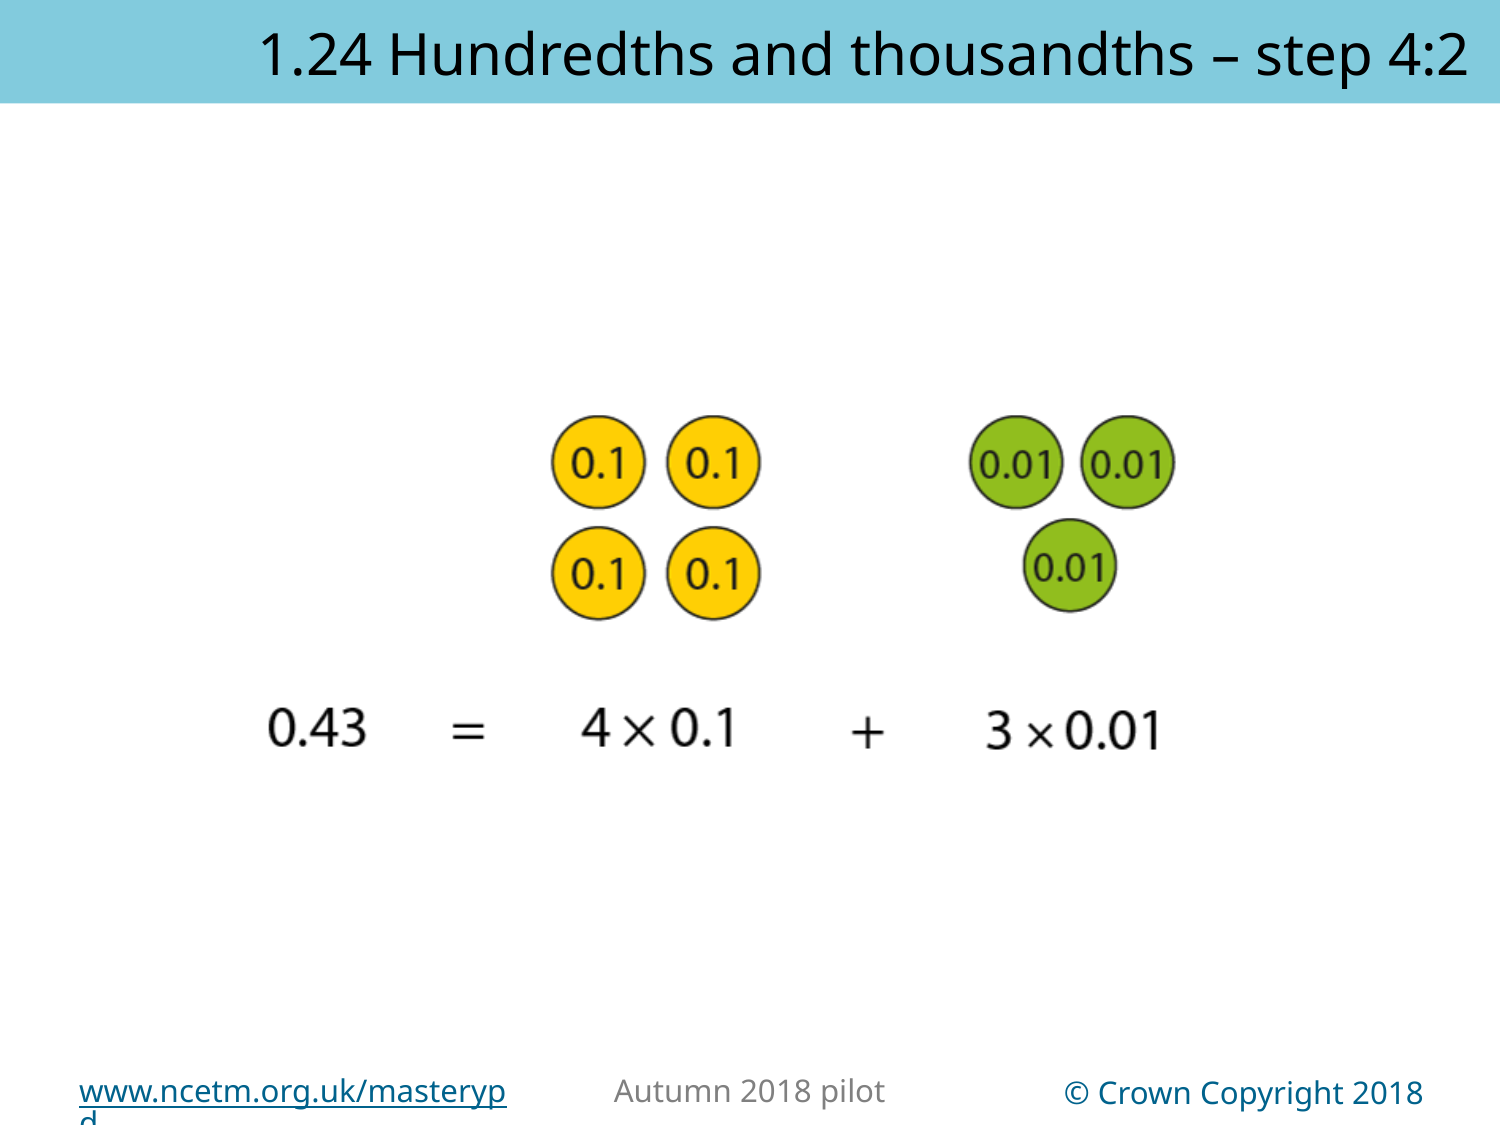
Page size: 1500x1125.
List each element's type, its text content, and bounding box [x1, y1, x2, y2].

picture [971, 688, 1166, 832]
picture [833, 687, 892, 832]
picture [156, 687, 501, 830]
picture [943, 357, 1199, 670]
list 1.24 Hundredths and thousandths – step 4:2 [0, 0, 1500, 104]
picture [101, 357, 800, 670]
picture [555, 687, 762, 829]
